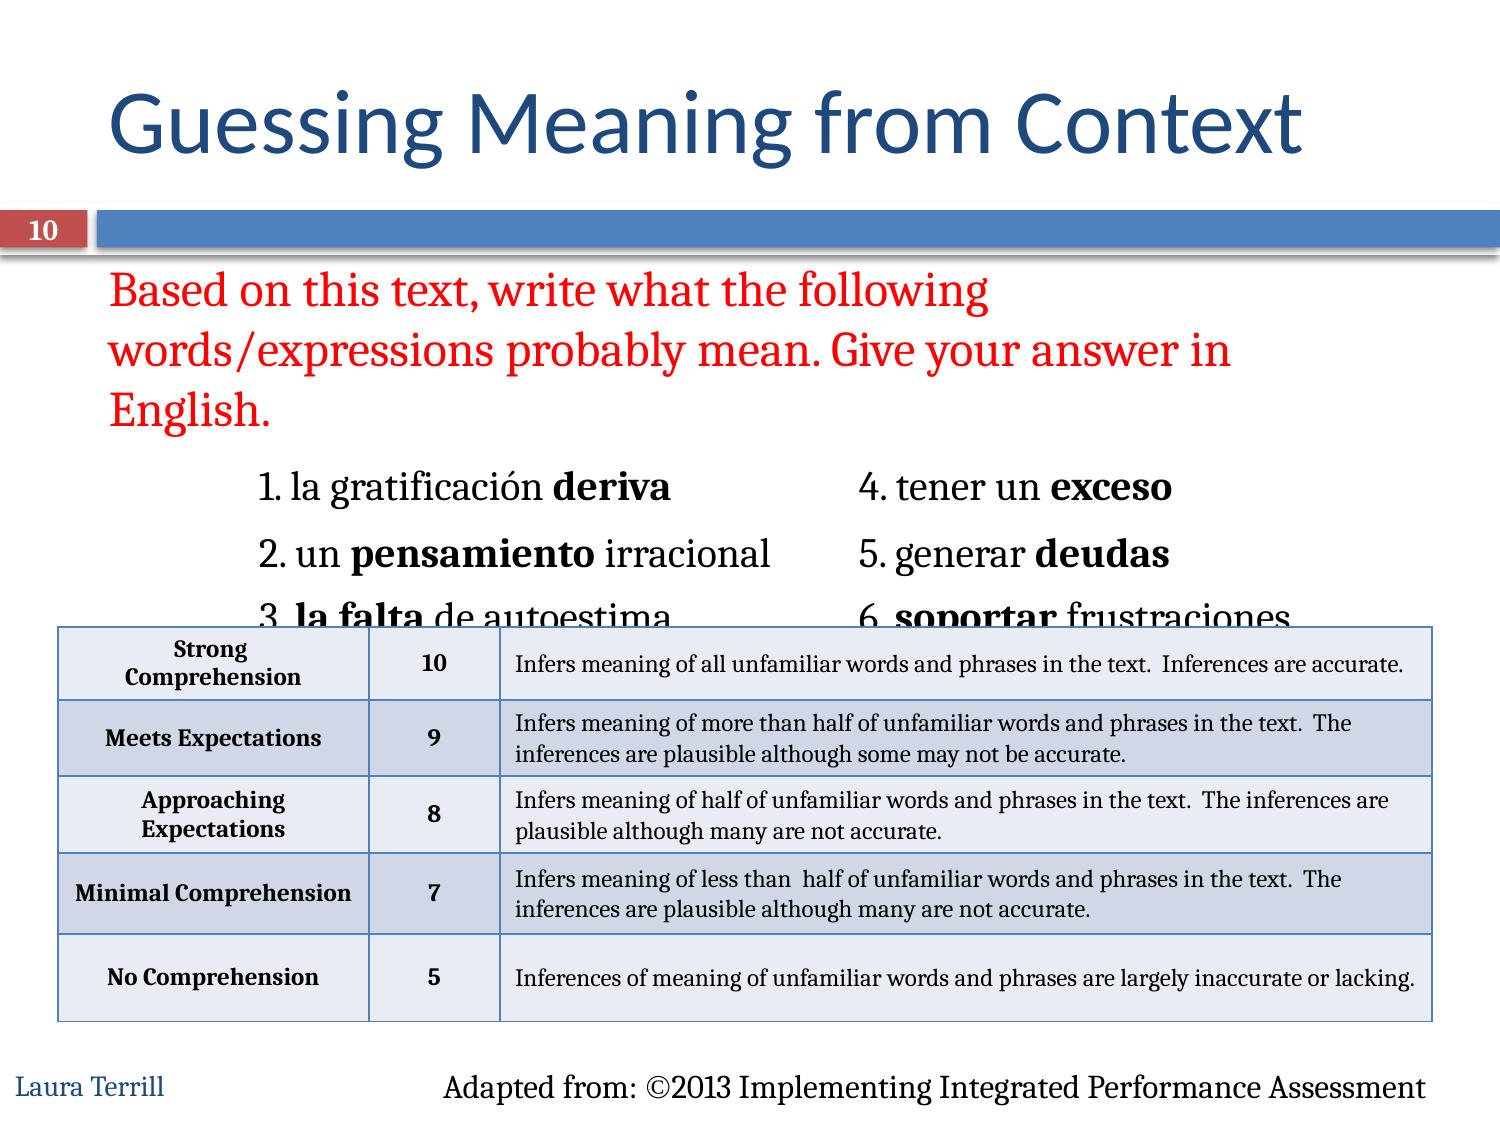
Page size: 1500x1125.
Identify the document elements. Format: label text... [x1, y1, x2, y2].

table_cell 7 [370, 854, 499, 933]
table_cell Infers meaning of more than half of unfamiliar words and phrases in the text. The inferences are plausible although some may not be accurate. [501, 701, 1431, 775]
table_cell Infers meaning of half of unfamiliar words and phrases in the text. The inferences are plausible although many are not accurate. [501, 777, 1431, 852]
table_cell No Comprehension [59, 935, 368, 1021]
table_cell 5 [370, 935, 499, 1021]
table_cell Meets Expectations [59, 701, 368, 775]
table_cell Approaching Expectations [59, 777, 368, 852]
table_header Strong Comprehension [59, 628, 368, 699]
slide_number 10 [0, 208, 88, 249]
title Guessing Meaning from Context [94, 35, 1432, 199]
table_header 10 [370, 628, 499, 699]
list Based on this text, write what the following words/expressions probably mean. Give your answer in English. 1. la gratificación deriva 4. tener un exceso 2. un pensamiento irracional 5. generar deudas 3. la falta de autoestima 6. soportar frustraciones [94, 248, 1361, 626]
table_cell Minimal Comprehension [59, 854, 368, 933]
footer Laura Terrill [0, 1054, 890, 1115]
table_cell 8 [370, 777, 499, 852]
table_cell Inferences of meaning of unfamiliar words and phrases are largely inaccurate or lacking. [501, 935, 1431, 1021]
table_cell Infers meaning of less than half of unfamiliar words and phrases in the text. The inferences are plausible although many are not accurate. [501, 854, 1431, 933]
table_cell 9 [370, 701, 499, 775]
table_header Infers meaning of all unfamiliar words and phrases in the text. Inferences are accurate. [501, 628, 1431, 699]
text_box Adapted from: 2013 Implementing Integrated Performance Assessment [890, 1057, 1450, 1113]
